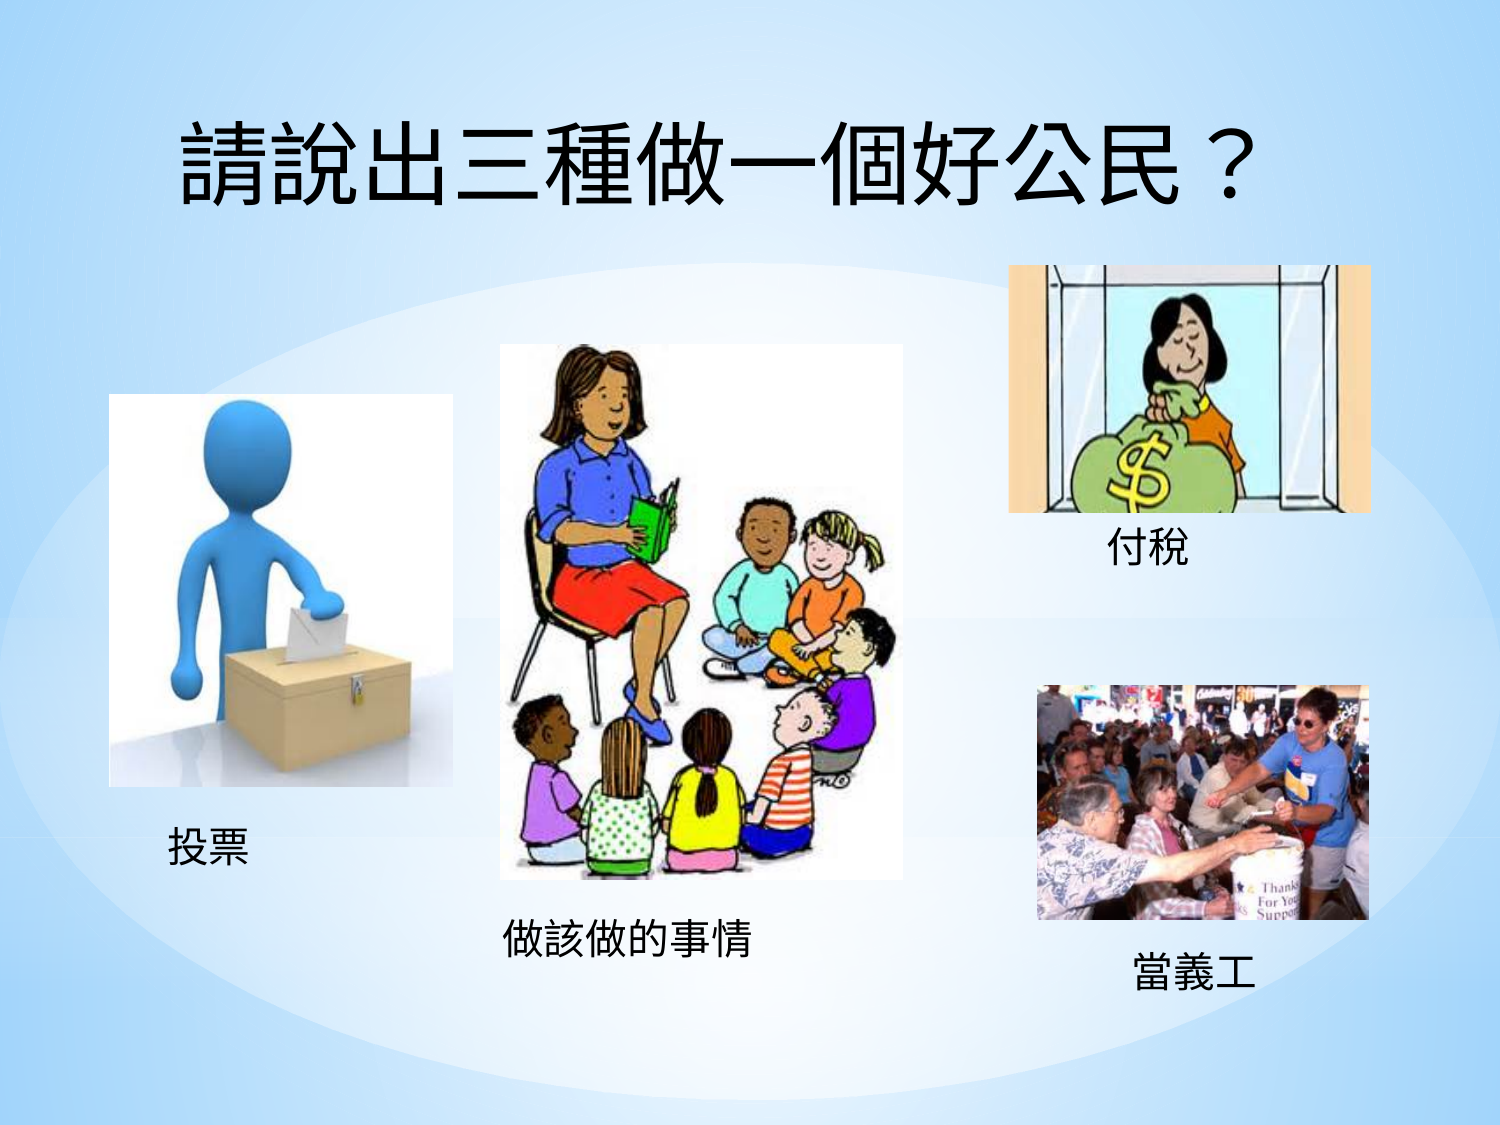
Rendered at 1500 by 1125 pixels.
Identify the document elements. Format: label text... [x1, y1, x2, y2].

text_box 付稅 [1091, 521, 1267, 578]
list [1008, 264, 1372, 514]
picture [109, 393, 453, 787]
text_box 做該做的事情 [487, 905, 902, 971]
text_box 投票 [152, 813, 327, 879]
picture [1037, 684, 1369, 920]
text_box 請說出三種做一個好公民？ [162, 99, 1500, 225]
picture [499, 344, 903, 880]
text_box 當義工 [1117, 938, 1369, 1004]
